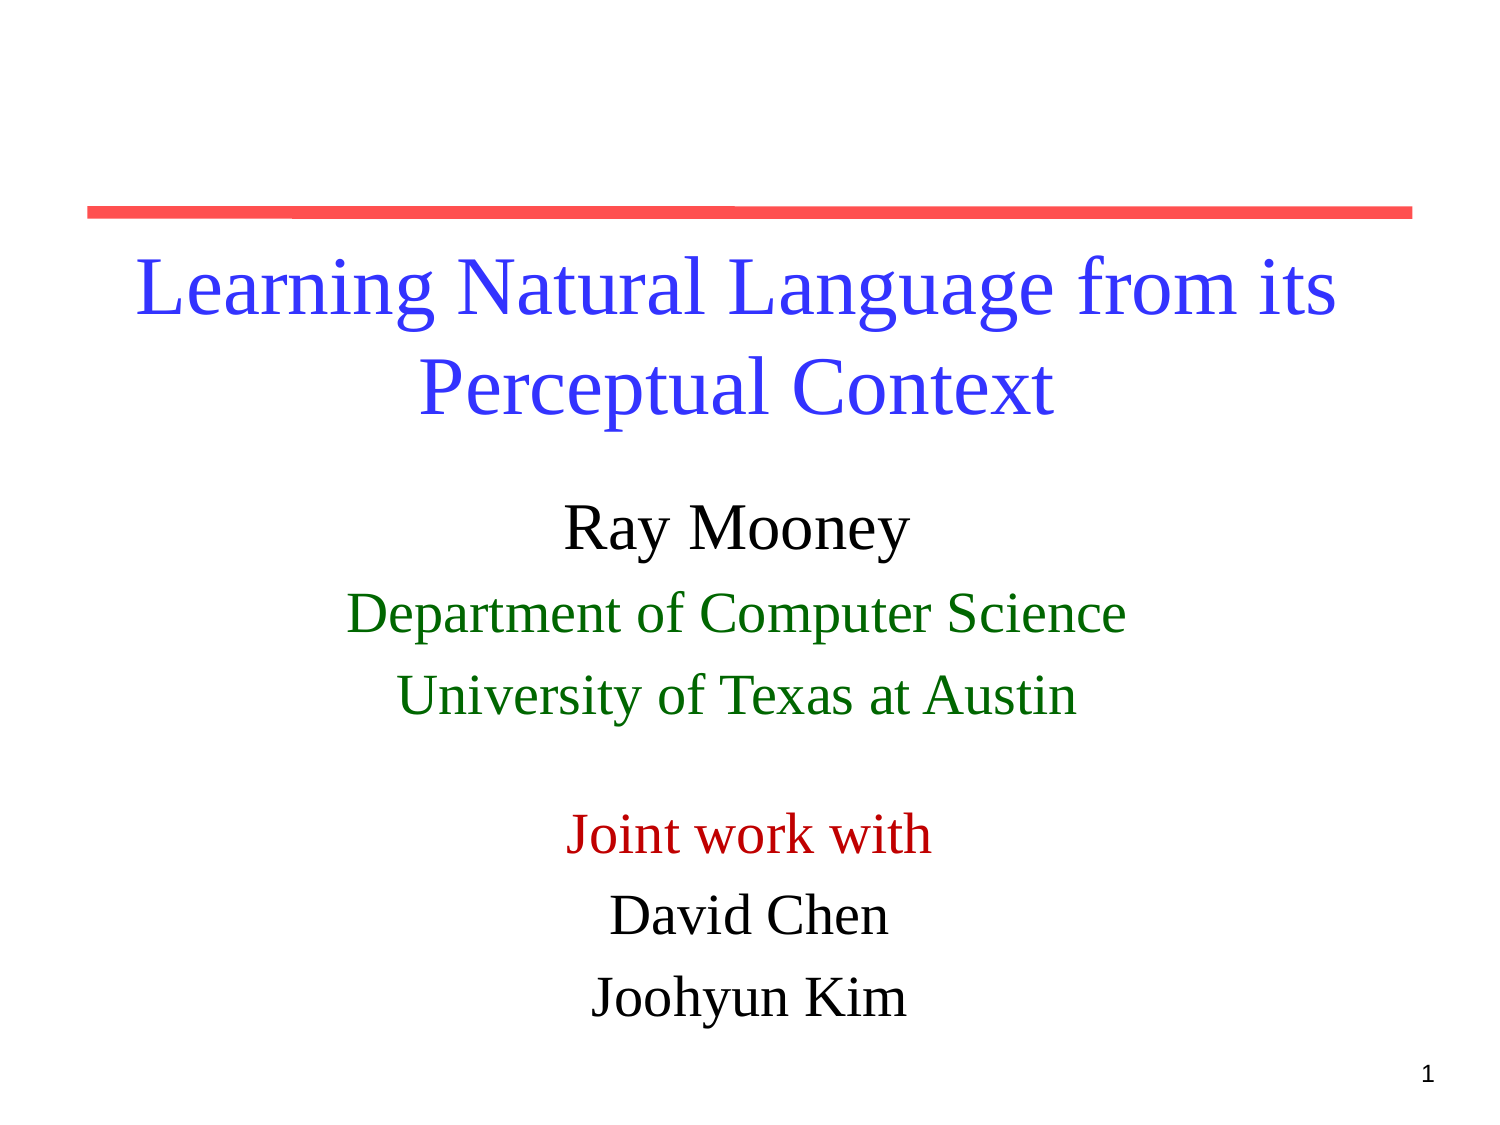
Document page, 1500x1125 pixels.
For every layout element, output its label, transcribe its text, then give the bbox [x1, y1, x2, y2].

text_box Joint work with David Chen Joohyun Kim [224, 787, 1275, 1075]
title Learning Natural Language from its Perceptual Context [99, 237, 1375, 425]
subtitle Ray Mooney Department of Computer Science University of Texas at Austin [212, 474, 1263, 763]
slide_number 1 [1137, 1049, 1451, 1125]
